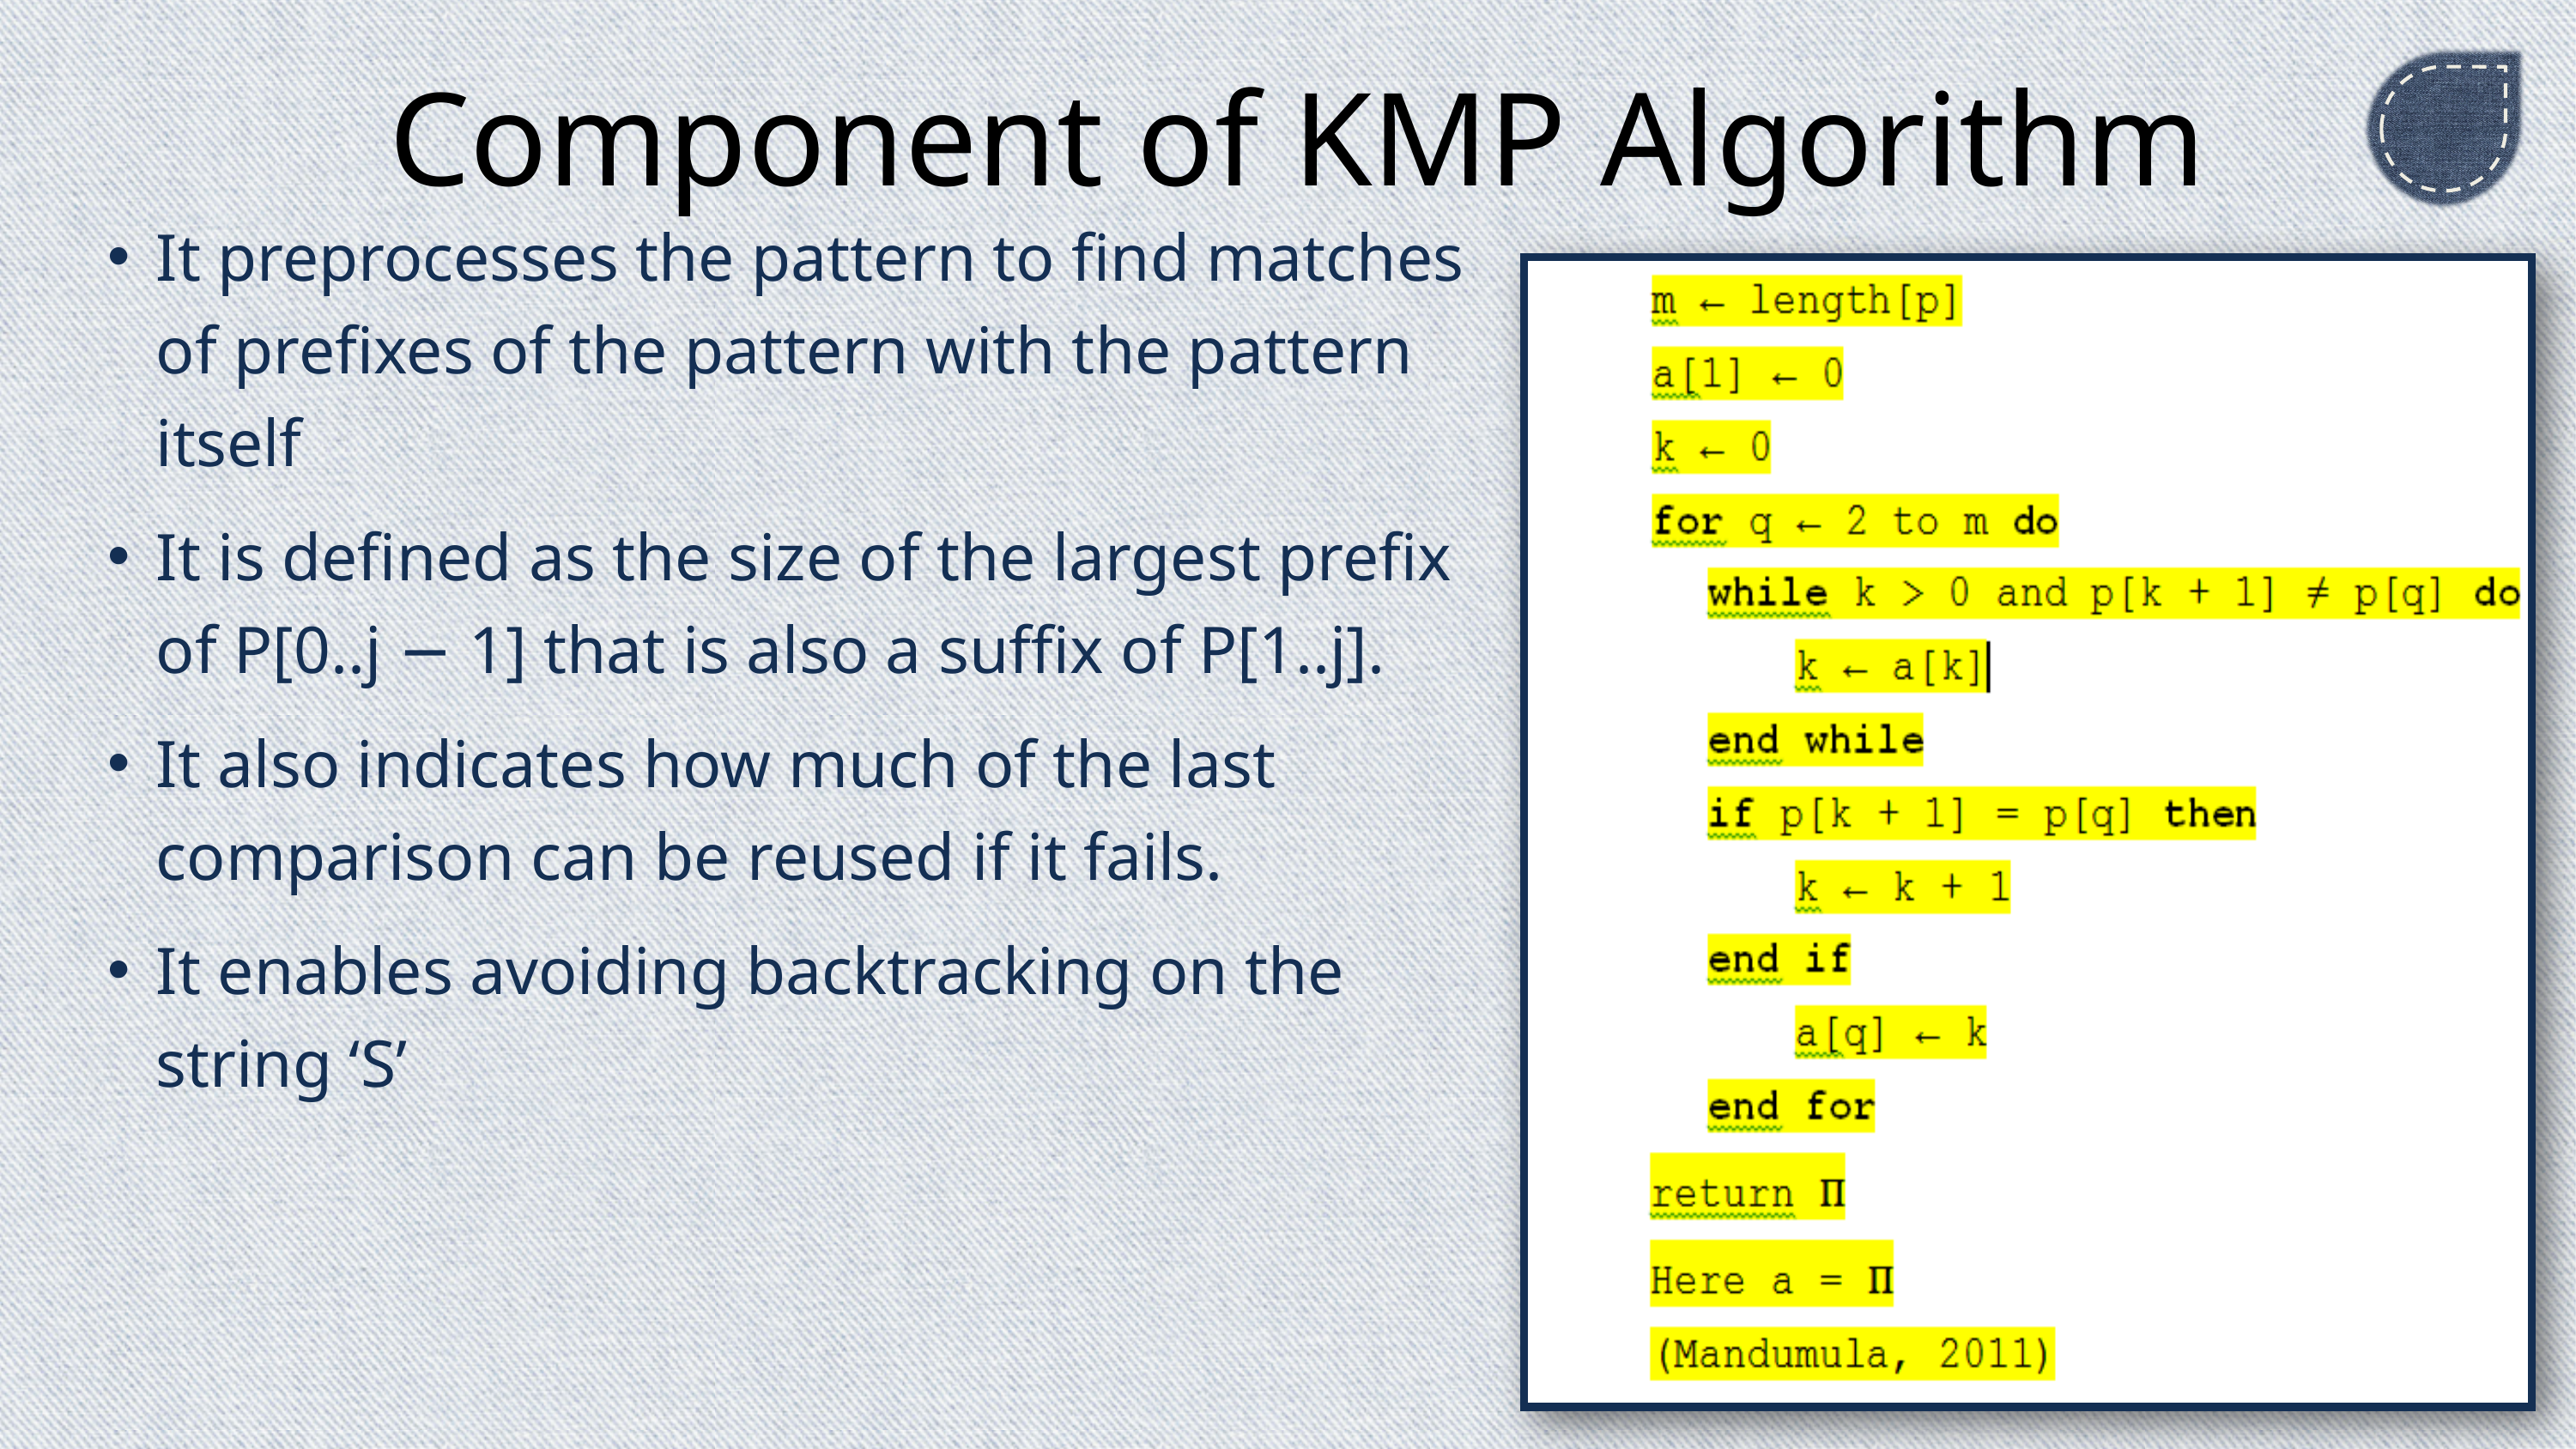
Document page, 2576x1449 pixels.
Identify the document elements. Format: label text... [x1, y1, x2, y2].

title Component of KMP Algorithm [129, 18, 2447, 212]
list It preprocesses the pattern to find matches of prefixes of the pattern with the pattern itself It is defined as the size of the largest prefix of P[0..j − 1] that is also a suffix of P[1..j]. It also indicates how much of the last comparison can be reused if it fails. It enables avoiding backtracking on the string ‘S’ [84, 81, 1529, 1220]
slide_number 7 [2391, 91, 2500, 169]
picture [0, 0, 2576, 1449]
